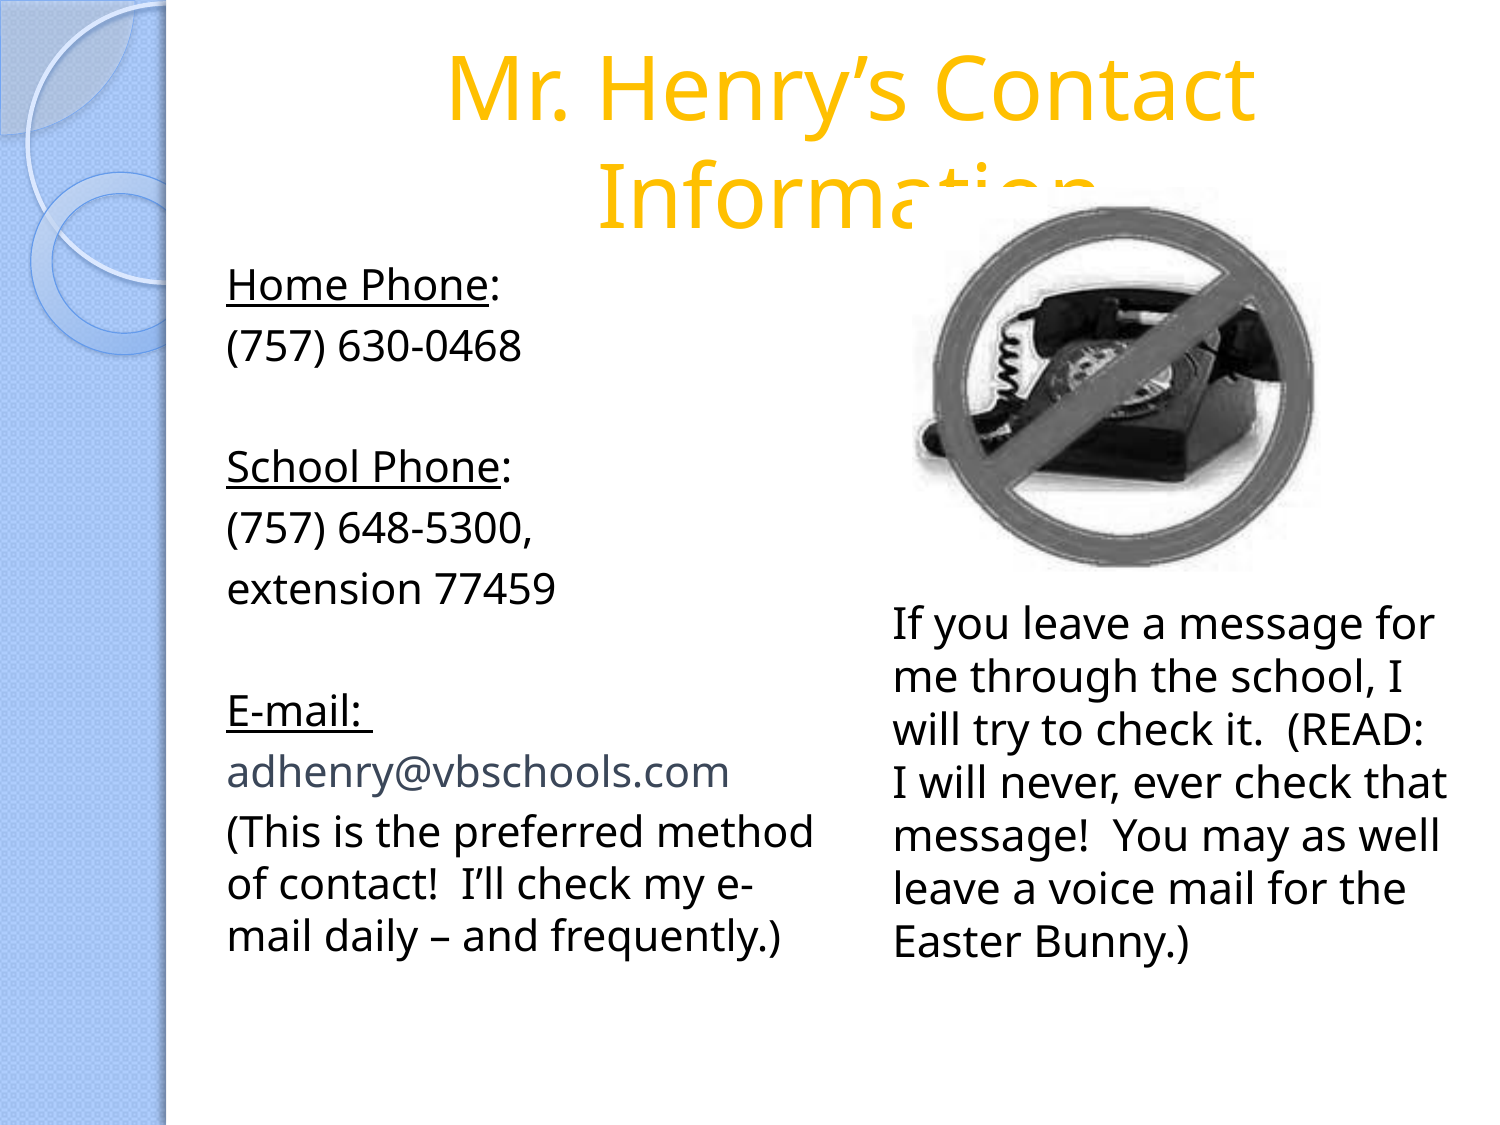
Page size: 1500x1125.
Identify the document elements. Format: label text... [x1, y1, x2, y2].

title Mr. Henry’s Contact Information [235, 45, 1466, 233]
list Home Phone: (757) 630-0468 School Phone: (757) 648-5300, extension 77459 E-mail: adhenry@vbschools.com (This is the preferred method of contact! I’ll check my e-mail daily – and frequently.) [200, 249, 836, 1015]
picture [912, 187, 1338, 588]
list If you leave a message for me through the school, I will try to check it. (READ: I will never, ever check that message! You may as well leave a voice mail for the Easter Bunny.) [865, 587, 1466, 1015]
